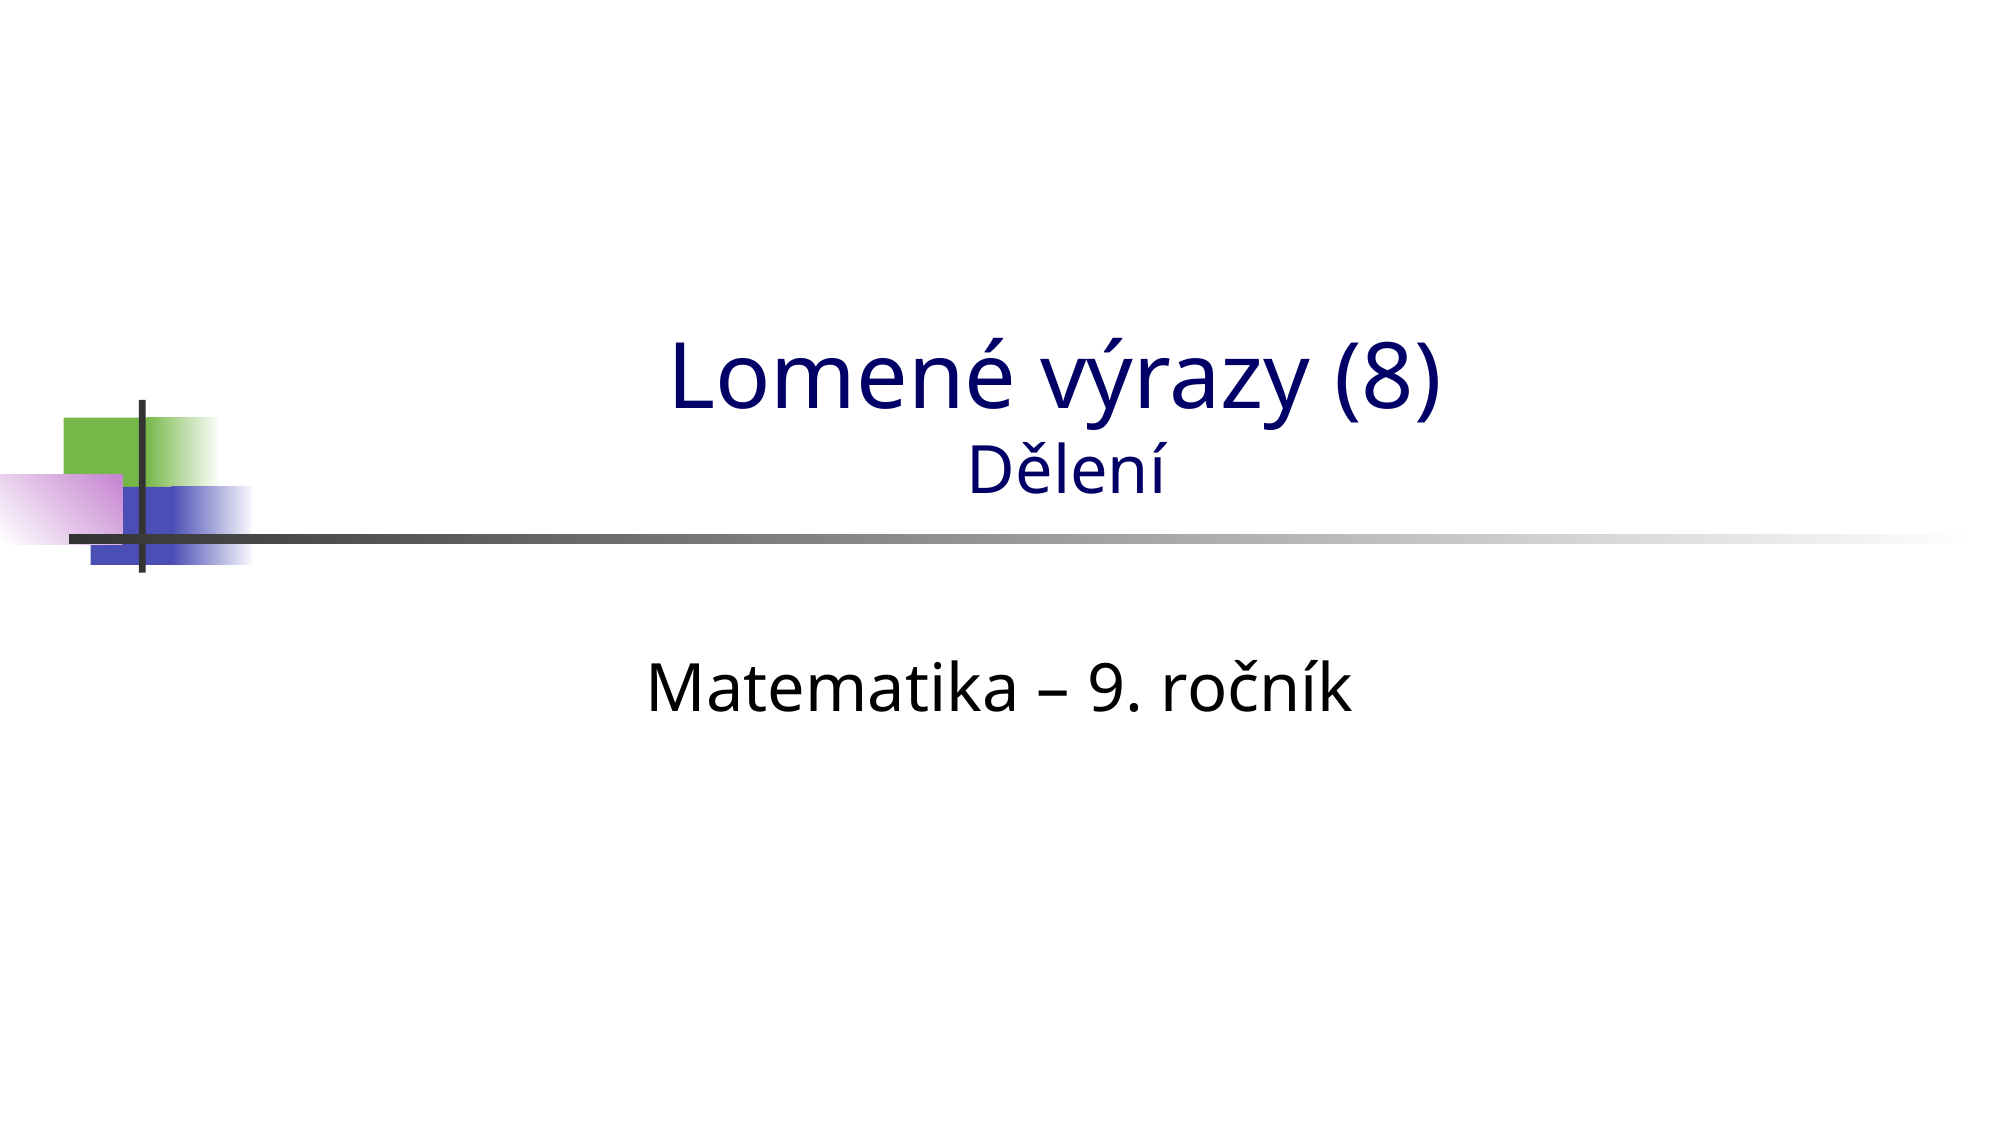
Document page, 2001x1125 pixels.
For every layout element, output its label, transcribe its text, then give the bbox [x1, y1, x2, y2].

title Lomené výrazy (8) Dělení [216, 274, 1917, 516]
subtitle Matematika – 9. ročník [299, 637, 1701, 926]
